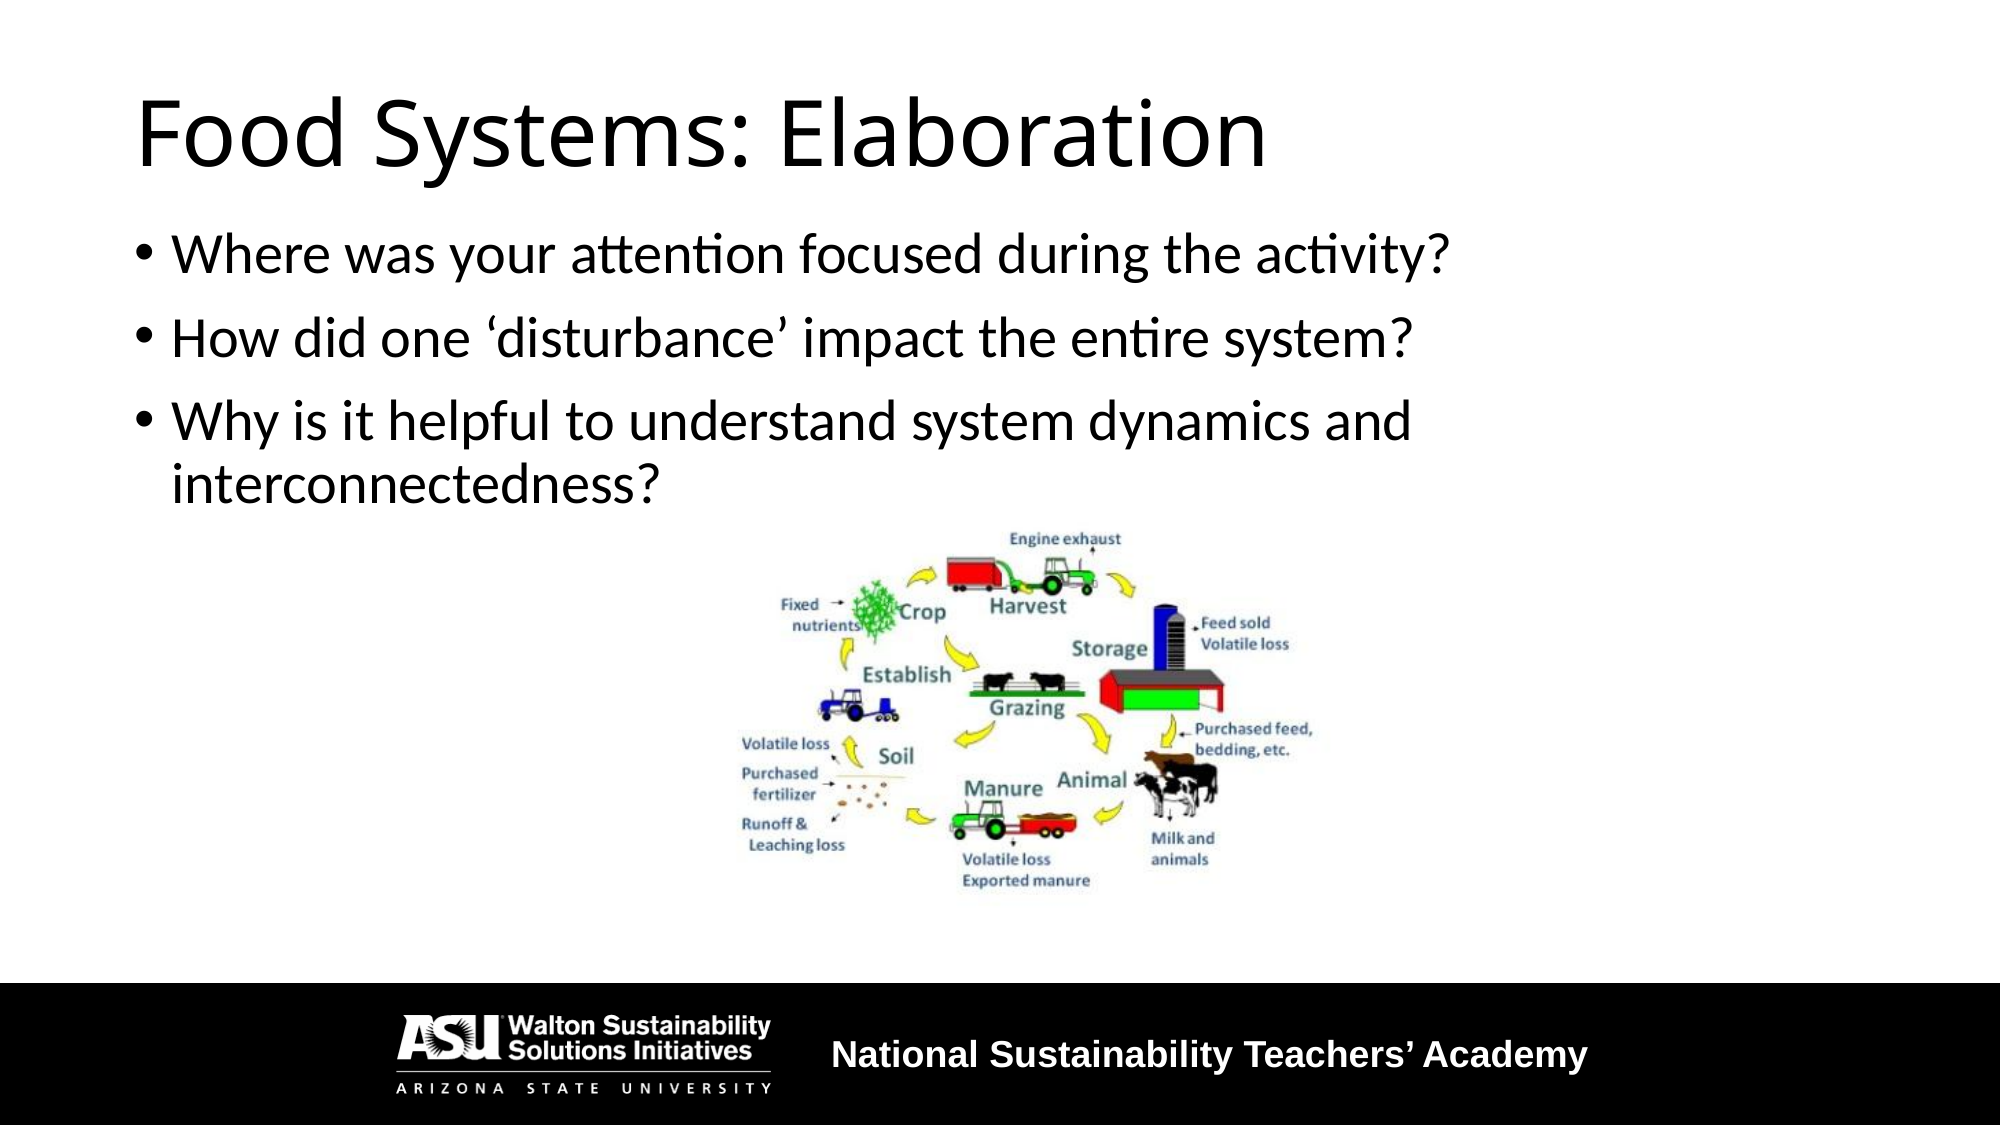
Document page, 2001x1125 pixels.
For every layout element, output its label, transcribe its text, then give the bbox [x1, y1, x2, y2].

list Where was your attention focused during the activity? How did one ‘disturbance’ impact the entire system? Why is it helpful to understand system dynamics and interconnectedness? [119, 215, 1845, 566]
picture [715, 488, 1344, 961]
picture [396, 1014, 772, 1094]
title Food Systems: Elaboration [119, 27, 1845, 215]
